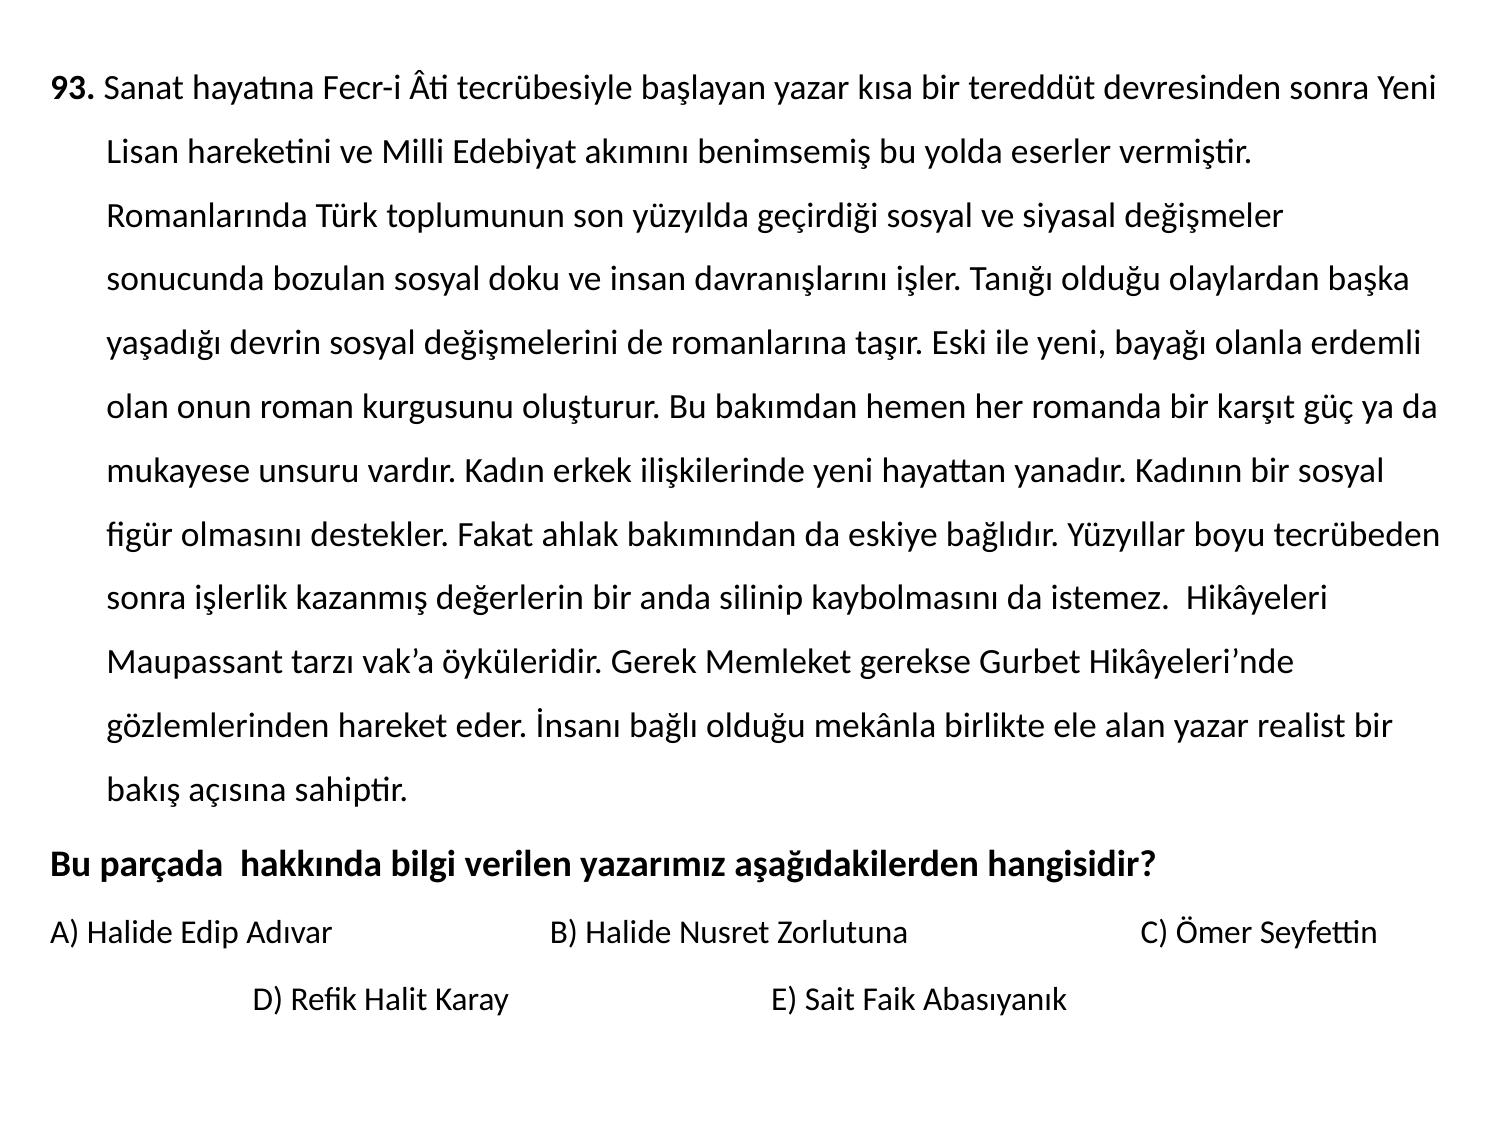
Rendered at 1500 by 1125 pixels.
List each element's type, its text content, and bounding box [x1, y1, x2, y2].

list 93. Sanat hayatına Fecr-i Âti tecrübesiyle başlayan yazar kısa bir tereddüt devresinden sonra Yeni Lisan hareketini ve Milli Edebiyat akımını benimsemiş bu yolda eserler vermiştir. Romanlarında Türk toplumunun son yüzyılda geçirdiği sosyal ve siyasal değişmeler sonucunda bozulan sosyal doku ve insan davranışlarını işler. Tanığı olduğu olaylardan başka yaşadığı devrin sosyal değişmelerini de romanlarına taşır. Eski ile yeni, bayağı olanla erdemli olan onun roman kurgusunu oluşturur. Bu bakımdan hemen her romanda bir karşıt güç ya da mukayese unsuru vardır. Kadın erkek ilişkilerinde yeni hayattan yanadır. Kadının bir sosyal figür olmasını destekler. Fakat ahlak bakımından da eskiye bağlıdır. Yüzyıllar boyu tecrübeden sonra işlerlik kazanmış değerlerin bir anda silinip kaybolmasını da istemez. Hikâyeleri Maupassant tarzı vak’a öyküleridir. Gerek Memleket gerekse Gurbet Hikâyeleri’nde gözlemlerinden hareket eder. İnsanı bağlı olduğu mekânla birlikte ele alan yazar realist bir bakış açısına sahiptir. Bu parçada hakkında bilgi verilen yazarımız aşağıdakilerden hangisidir? A) Halide Edip Adıvar B) Halide Nusret Zorlutuna C) Ömer Seyfettin D) Refik Halit Karay E) Sait Faik Abasıyanık [35, 35, 1465, 1079]
